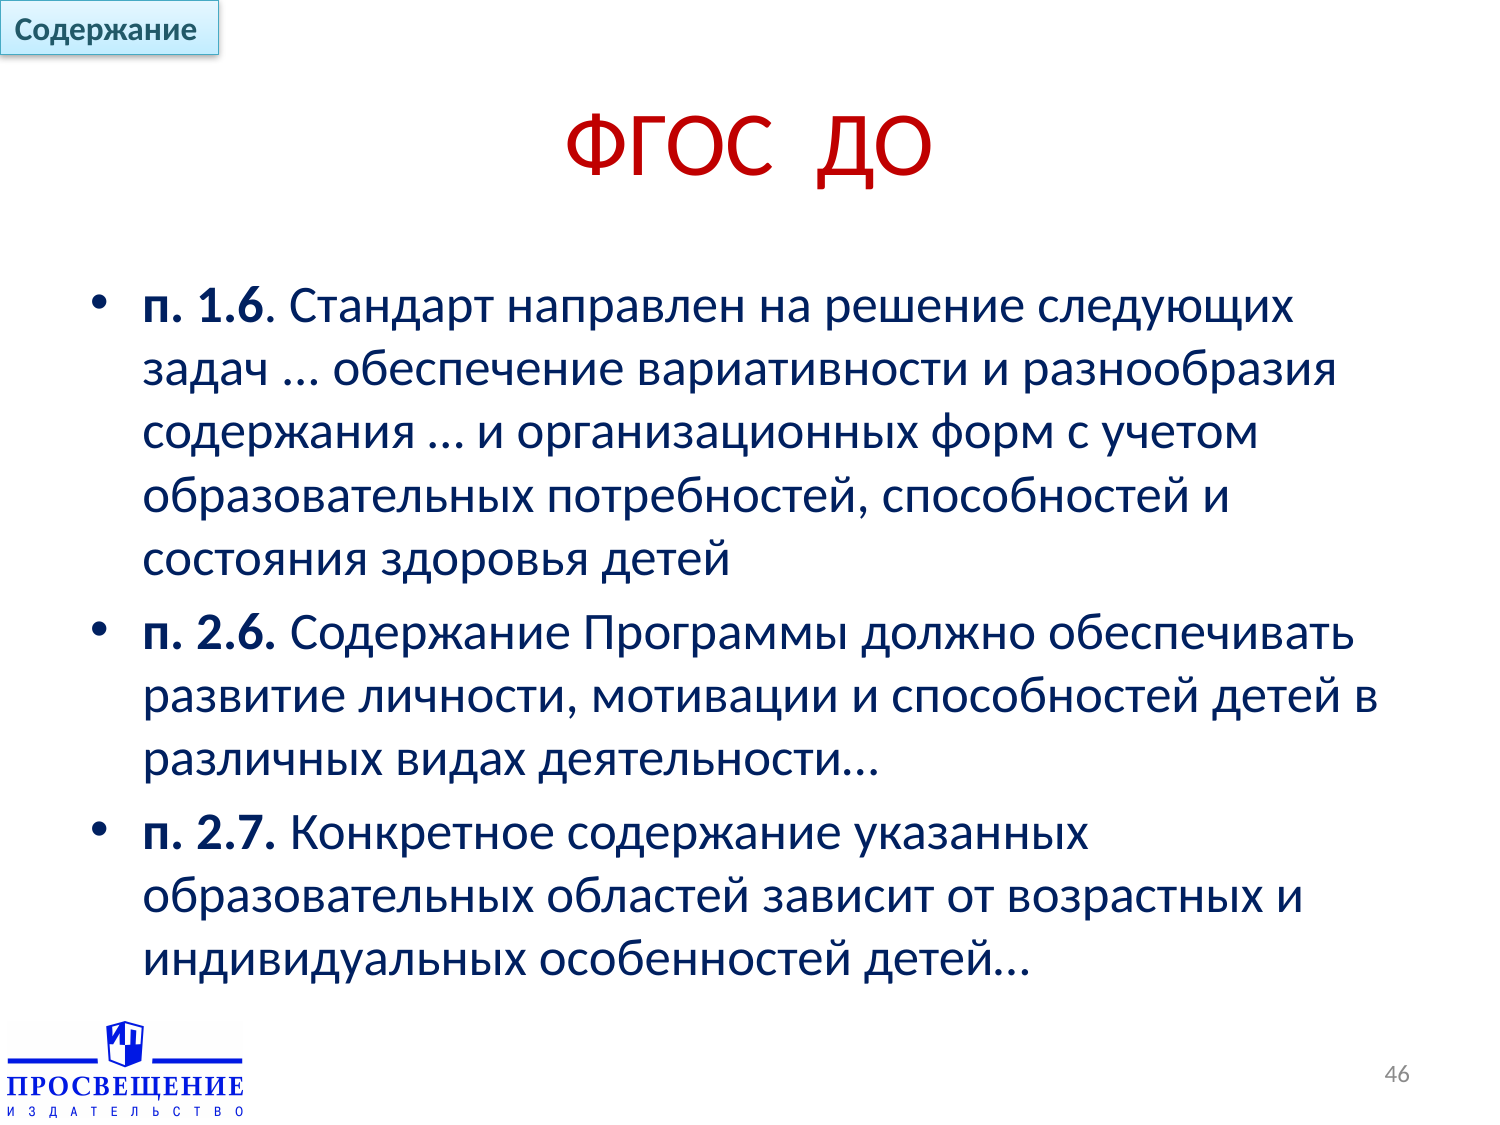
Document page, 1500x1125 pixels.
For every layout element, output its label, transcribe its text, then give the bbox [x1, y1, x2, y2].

text_box Содержание [0, 0, 219, 55]
title ФГОС ДО [74, 44, 1426, 233]
picture [7, 1021, 243, 1118]
list п. 1.6. Стандарт направлен на решение следующих задач ... обеспечение вариативности и разнообразия содержания … и организационных форм с учетом образовательных потребностей, способностей и состояния здоровья детей п. 2.6. Содержание Программы должно обеспечивать развитие личности, мотивации и способностей детей в различных видах деятельности… п. 2.7. Конкретное содержание указанных образовательных областей зависит от возрастных и индивидуальных особенностей детей… [74, 262, 1426, 1006]
slide_number 46 [1074, 1042, 1425, 1103]
